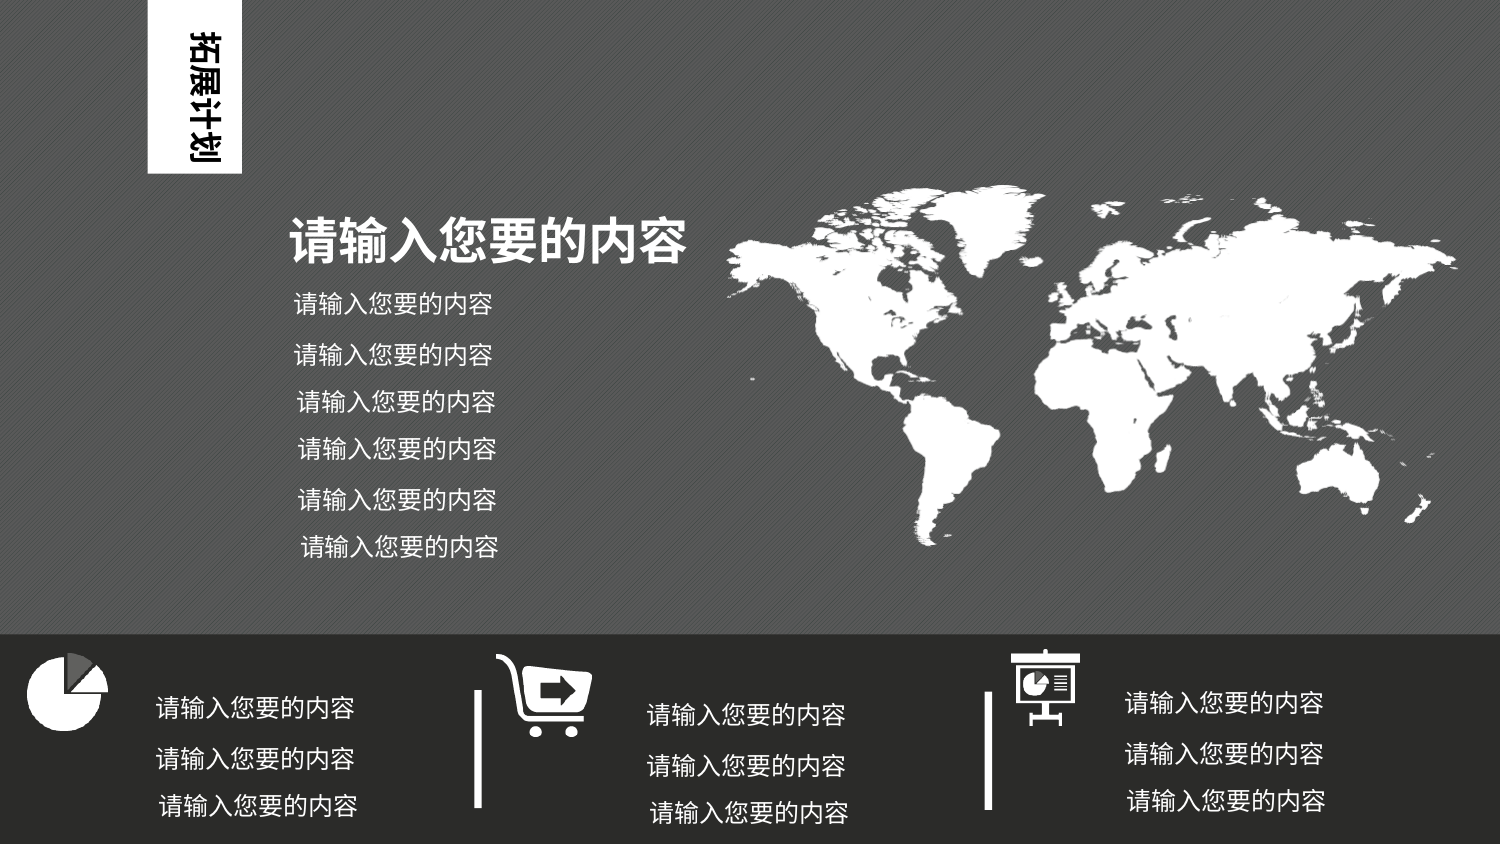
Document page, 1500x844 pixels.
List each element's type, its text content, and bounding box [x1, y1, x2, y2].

text_box [145, 0, 244, 176]
picture [17, 641, 119, 743]
picture [988, 629, 1103, 745]
text_box 请输入您要的内容 [273, 201, 720, 277]
text_box 请输入您要的内容 [281, 378, 664, 424]
text_box 拓展计划 [163, 16, 235, 190]
text_box 请输入您要的内容 [1109, 680, 1492, 725]
text_box 请输入您要的内容 [140, 684, 477, 730]
text_box 请输入您要的内容 [282, 426, 665, 471]
text_box 请输入您要的内容 [1112, 778, 1495, 823]
text_box 请输入您要的内容 [279, 332, 662, 377]
text_box 请输入您要的内容 [631, 743, 1014, 788]
text_box 请输入您要的内容 [282, 477, 665, 523]
picture [483, 634, 606, 757]
picture [726, 185, 1459, 547]
text_box 请输入您要的内容 [631, 691, 982, 737]
text_box 请输入您要的内容 [634, 789, 1017, 835]
text_box 请输入您要的内容 [143, 782, 526, 828]
text_box 请输入您要的内容 [140, 736, 523, 781]
text_box 请输入您要的内容 [285, 524, 668, 569]
text_box 请输入您要的内容 [1109, 731, 1492, 776]
text_box [0, 632, 1500, 844]
text_box 请输入您要的内容 [279, 280, 662, 326]
